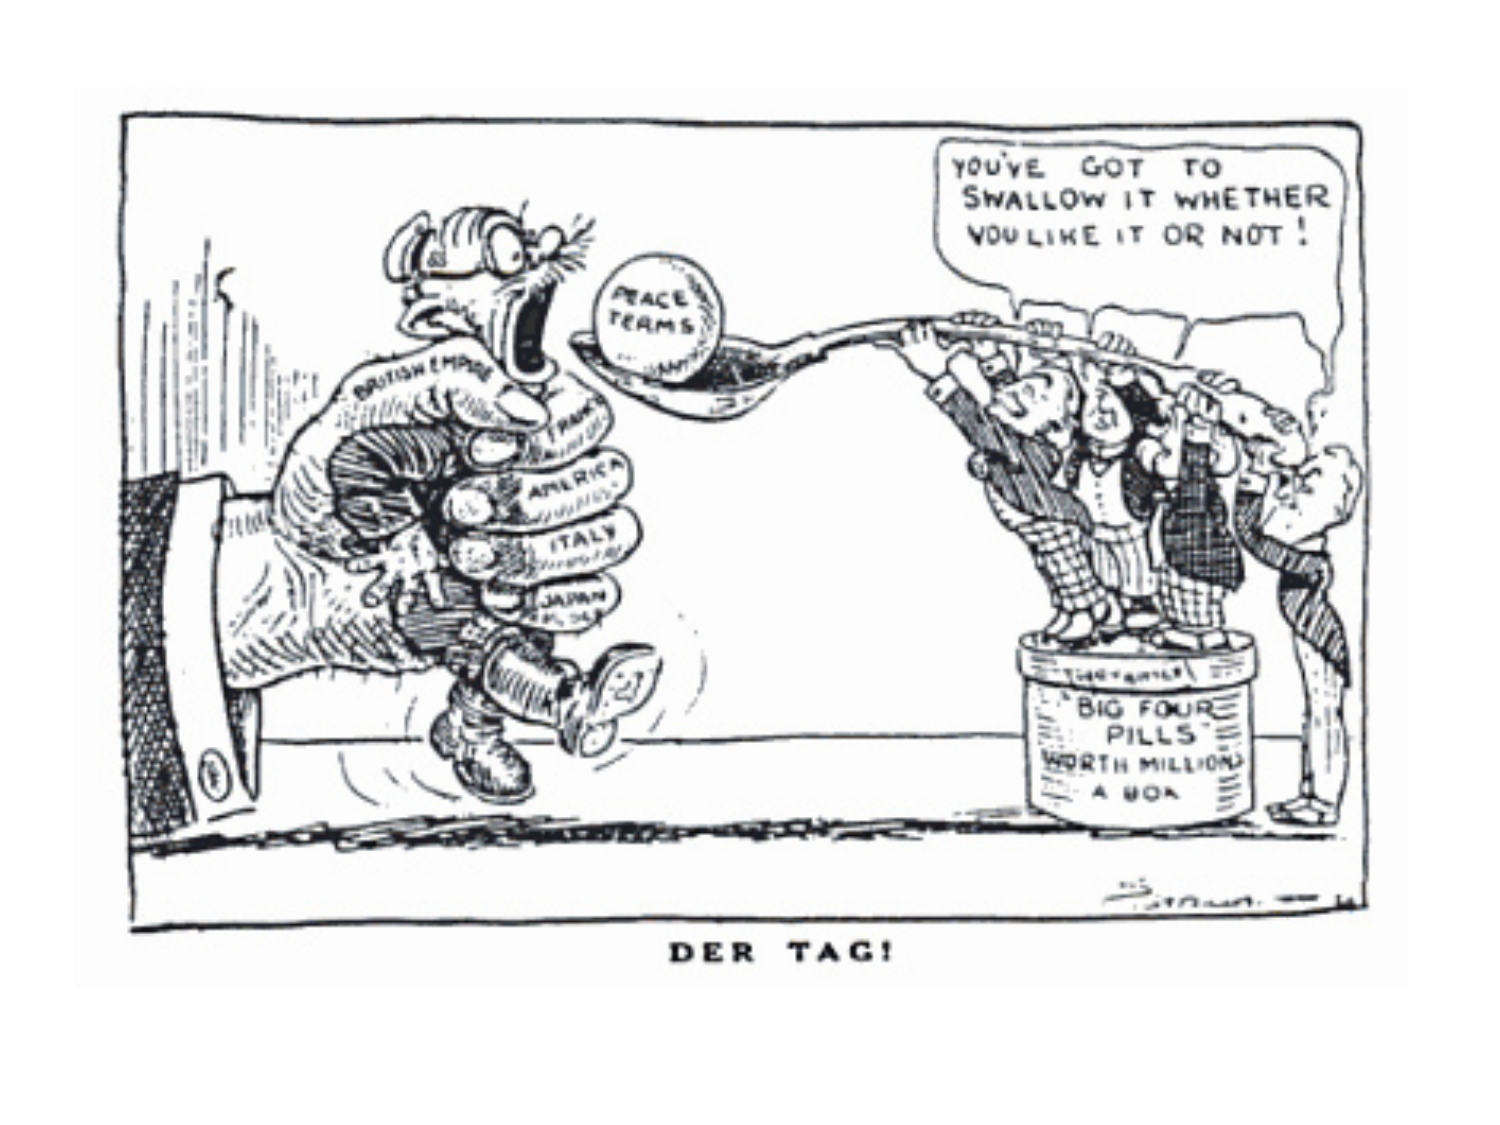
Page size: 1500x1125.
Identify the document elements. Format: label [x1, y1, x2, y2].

picture [74, 87, 1408, 988]
